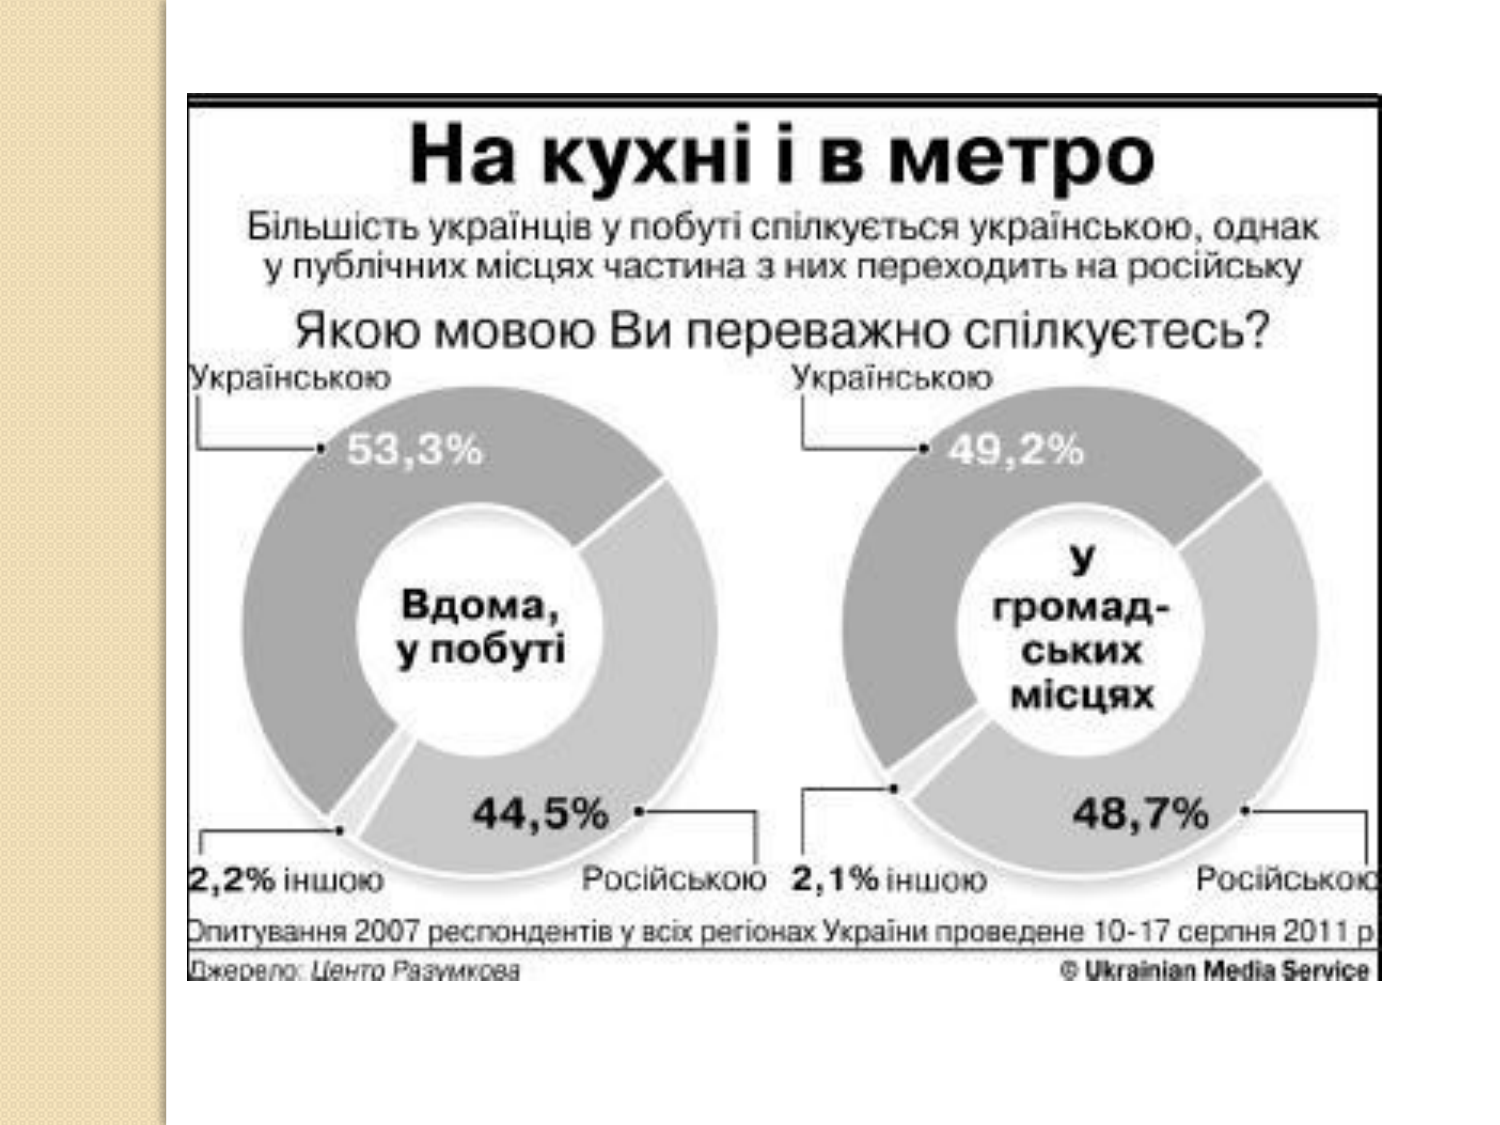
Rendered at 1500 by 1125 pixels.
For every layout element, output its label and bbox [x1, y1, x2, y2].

picture [187, 93, 1382, 981]
